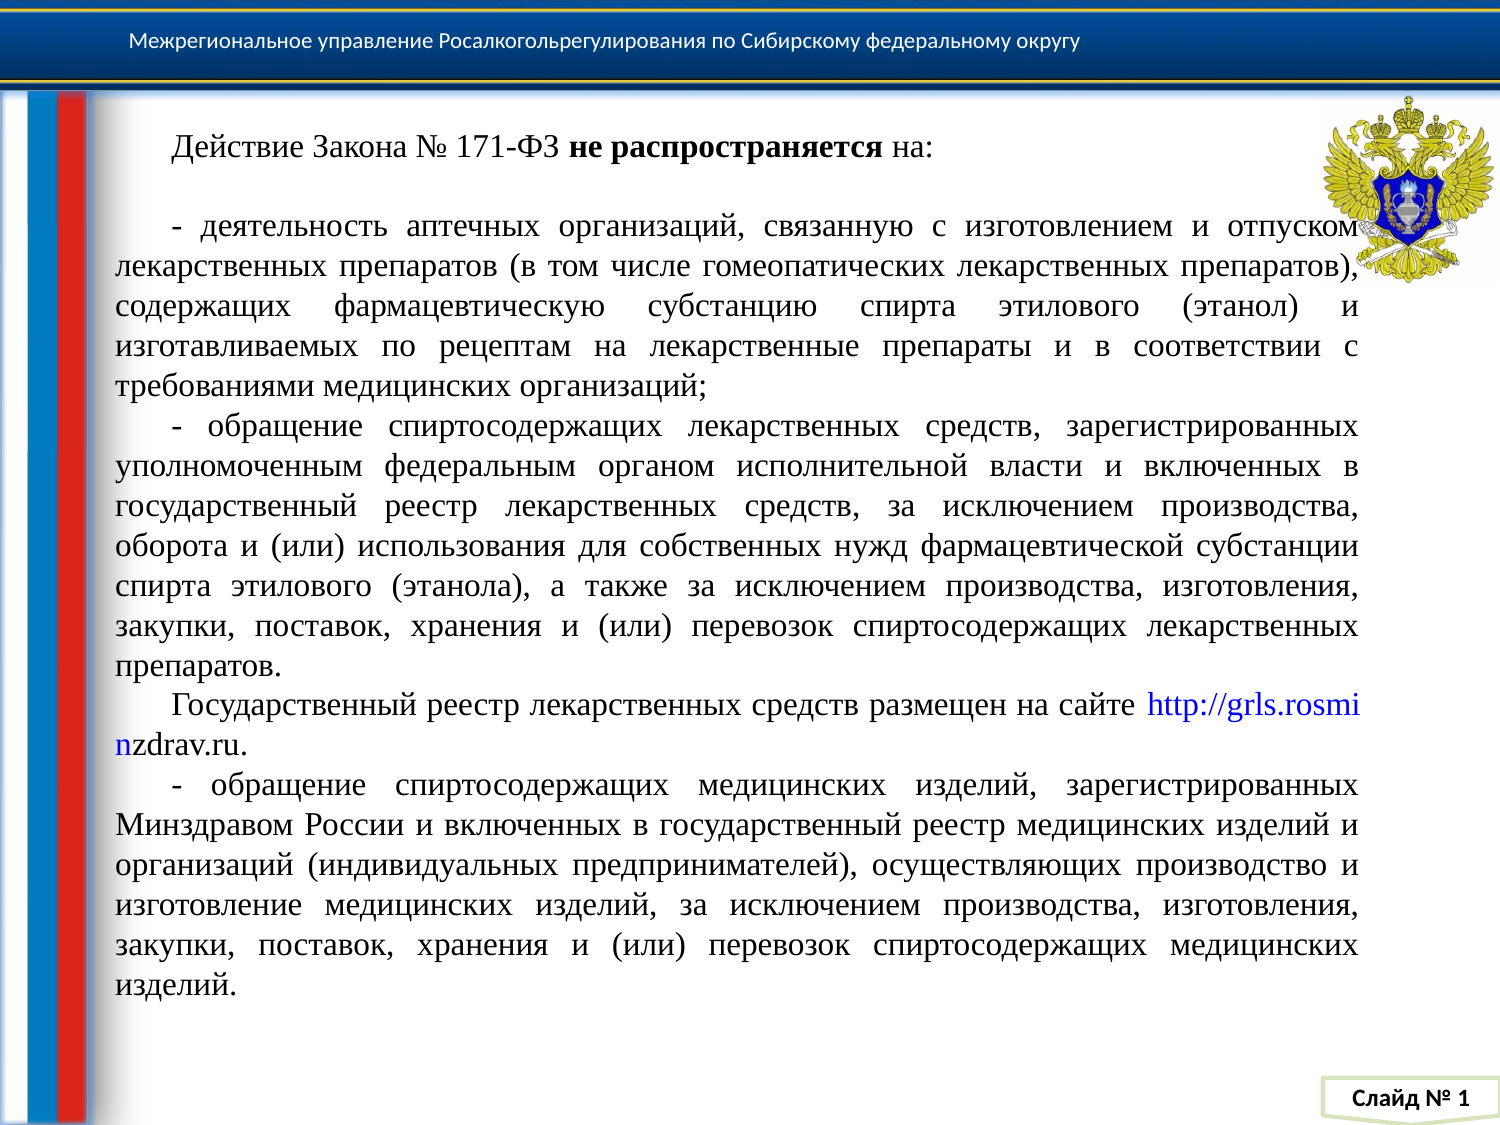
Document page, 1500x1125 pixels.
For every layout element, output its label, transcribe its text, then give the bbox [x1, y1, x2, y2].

picture [0, 0, 1500, 1125]
text_box Слайд № 1 [1320, 1075, 1500, 1125]
text_box Действие Закона № 171-ФЗ не распространяется на: - деятельность аптечных организаций, связанную с изготовлением и отпуском лекарственных препаратов (в том числе гомеопатических лекарственных препаратов), содержащих фармацевтическую субстанцию спирта этилового (этанол) и изготавливаемых по рецептам на лекарственные препараты и в соответствии с требованиями медицинских организаций; - обращение спиртосодержащих лекарственных средств, зарегистрированных уполномоченным федеральным органом исполнительной власти и включенных в государственный реестр лекарственных средств, за исключением производства, оборота и (или) использования для собственных нужд фармацевтической субстанции спирта этилового (этанола), а также за исключением производства, изготовления, закупки, поставок, хранения и (или) перевозок спиртосодержащих лекарственных препаратов. Государственный реестр лекарственных средств размещен на сайте http://grls.rosminzdrav.ru. - обращение спиртосодержащих медицинских изделий, зарегистрированных Минздравом России и включенных в государственный реестр медицинских изделий и организаций (индивидуальных предпринимателей), осуществляющих производство и изготовление медицинских изделий, за исключением производства, изготовления, закупки, поставок, хранения и (или) перевозок спиртосодержащих медицинских изделий. [100, 116, 1376, 1010]
